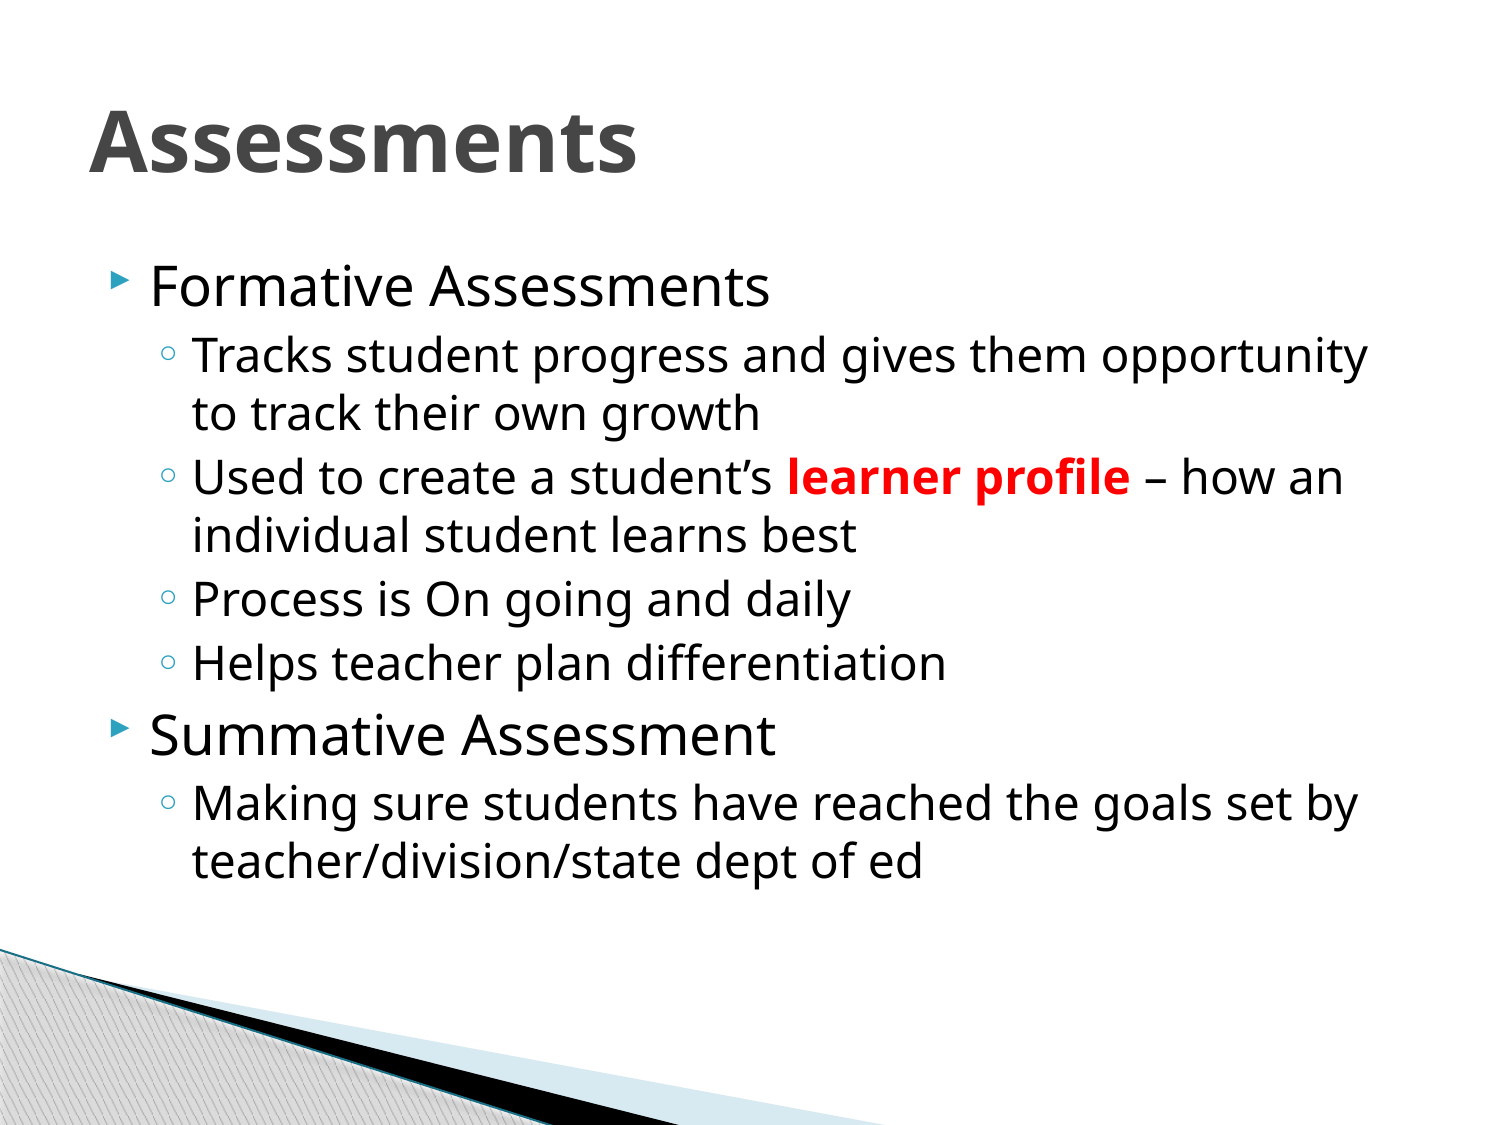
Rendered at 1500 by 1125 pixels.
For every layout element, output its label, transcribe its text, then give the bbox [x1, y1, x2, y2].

title Assessments [75, 45, 1425, 233]
list Formative Assessments Tracks student progress and gives them opportunity to track their own growth Used to create a student’s learner profile – how an individual student learns best Process is On going and daily Helps teacher plan differentiation Summative Assessment Making sure students have reached the goals set by teacher/division/state dept of ed [75, 243, 1425, 986]
